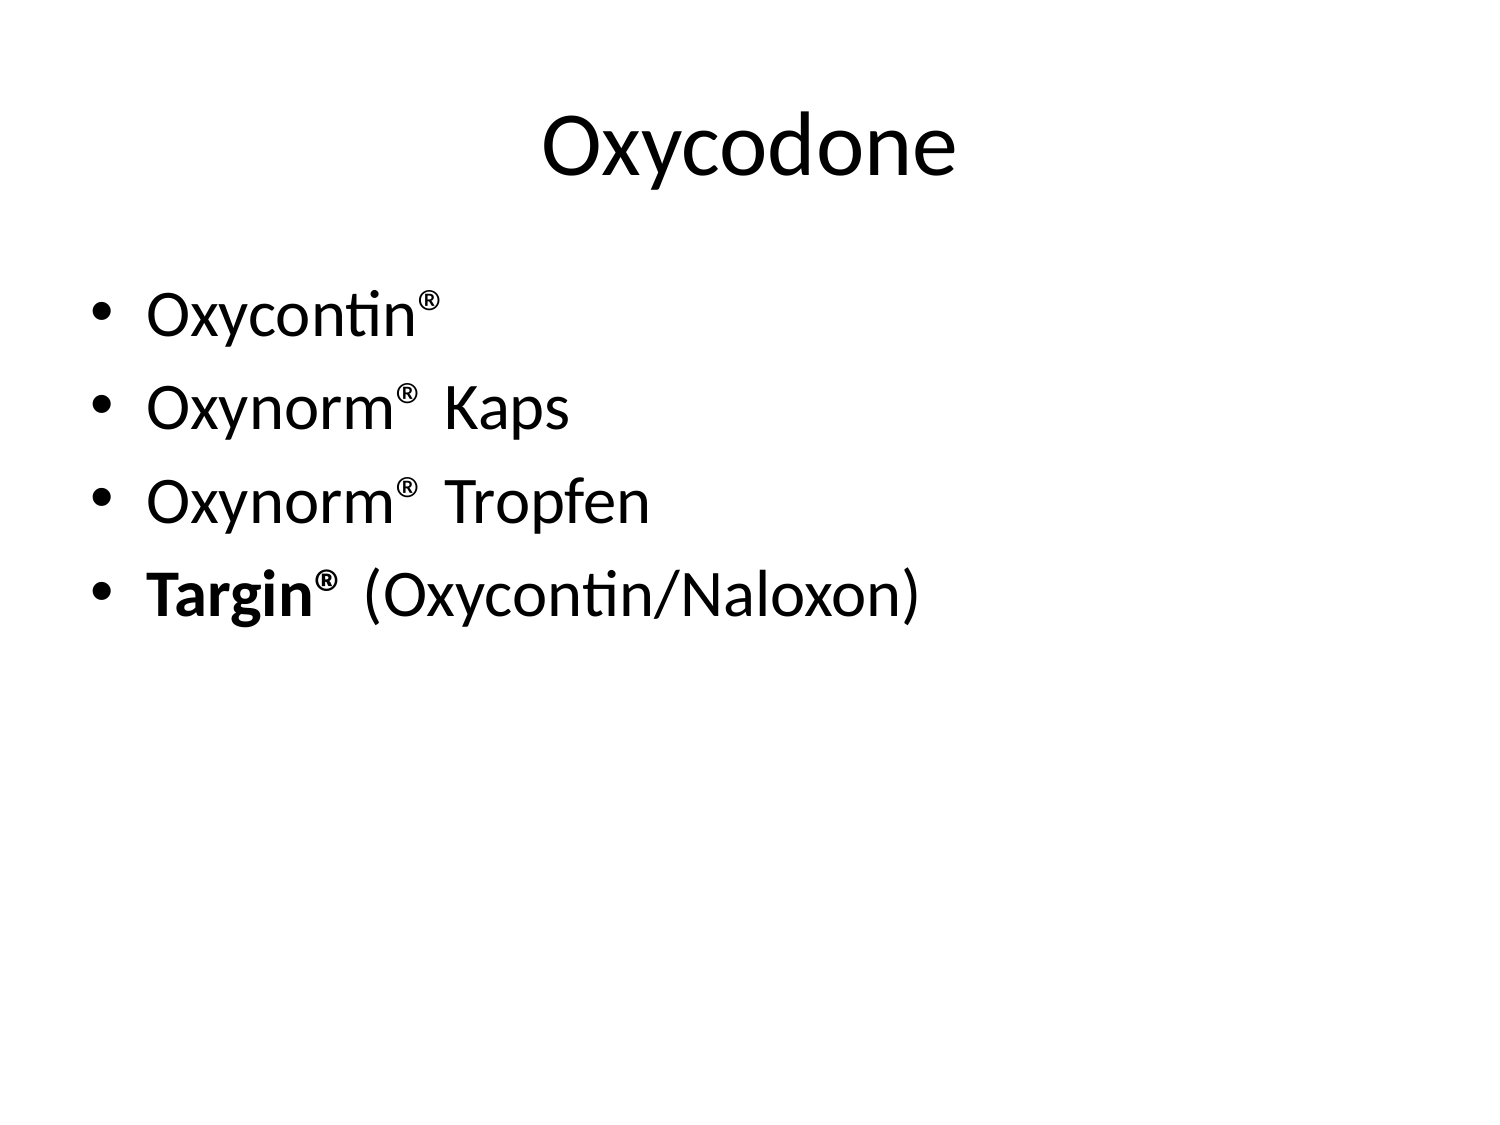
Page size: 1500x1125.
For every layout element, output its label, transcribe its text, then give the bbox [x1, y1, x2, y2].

list Oxycontin® Oxynorm® Kaps Oxynorm® Tropfen Targin® (Oxycontin/Naloxon) [75, 262, 1425, 1005]
title Oxycodone [75, 45, 1425, 233]
